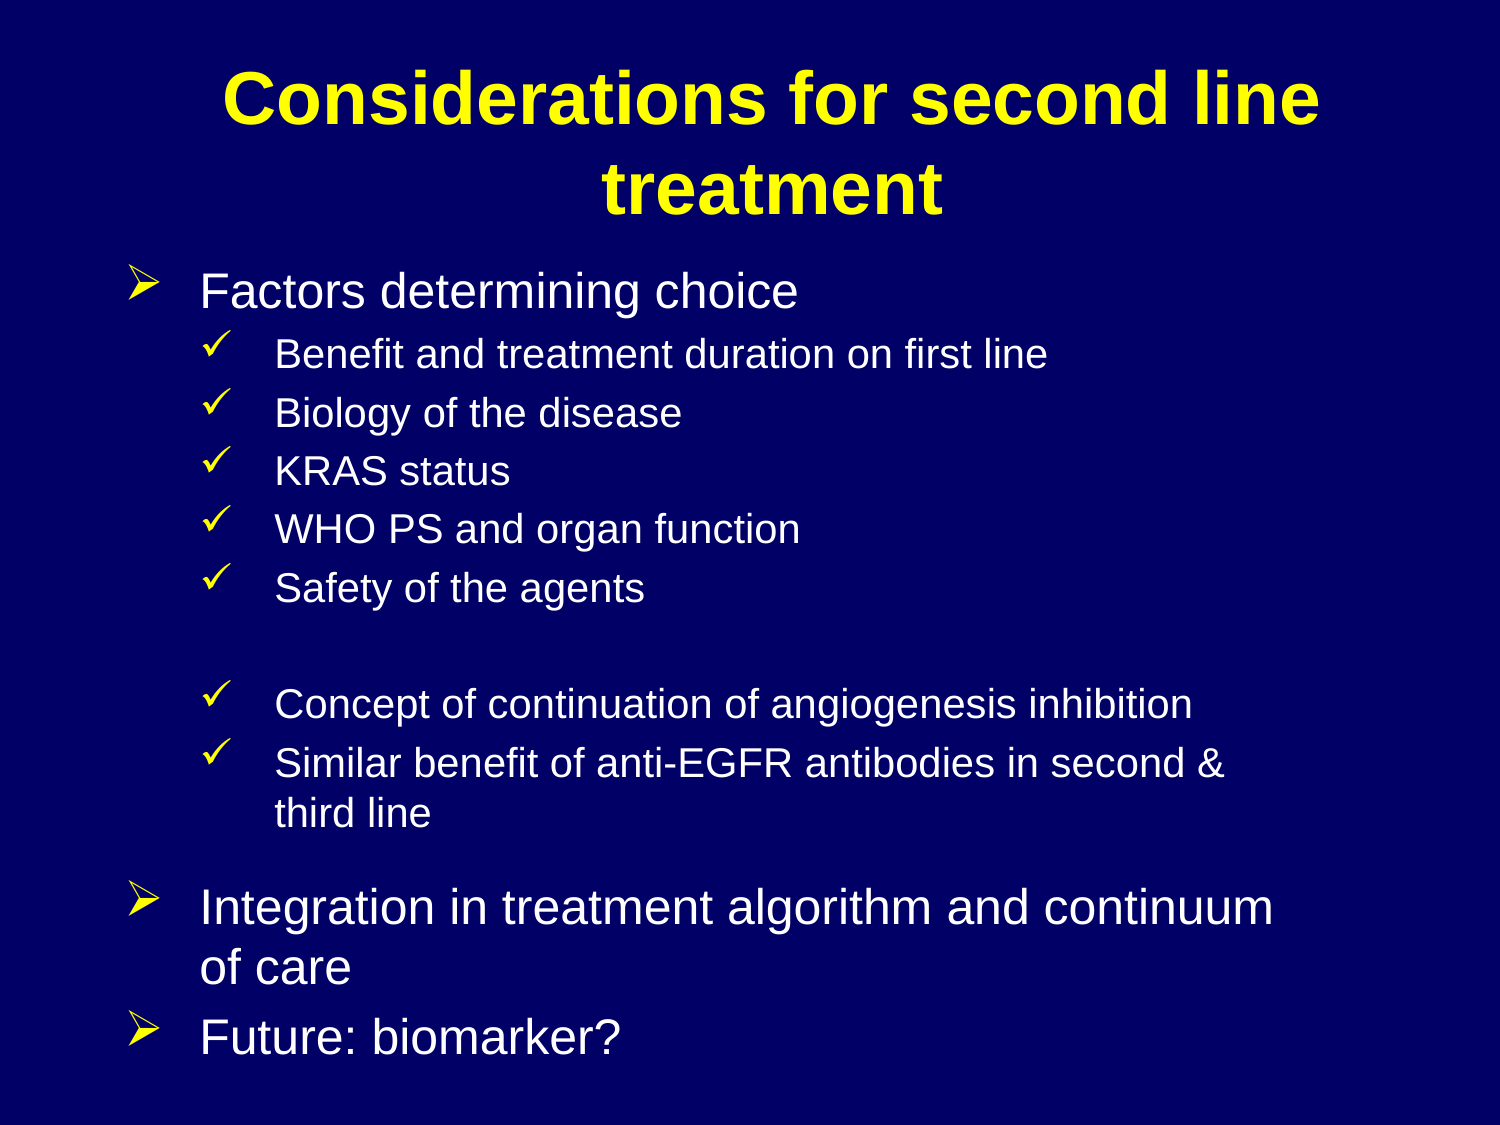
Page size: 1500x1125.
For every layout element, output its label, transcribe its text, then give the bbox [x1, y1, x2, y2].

title Considerations for second line treatment [112, 19, 1433, 261]
subtitle Factors determining choice Benefit and treatment duration on first line Biology of the disease KRAS status WHO PS and organ function Safety of the agents Concept of continuation of angiogenesis inhibition Similar benefit of anti-EGFR antibodies in second & third line Integration in treatment algorithm and continuum of care Future: biomarker? [109, 251, 1328, 539]
